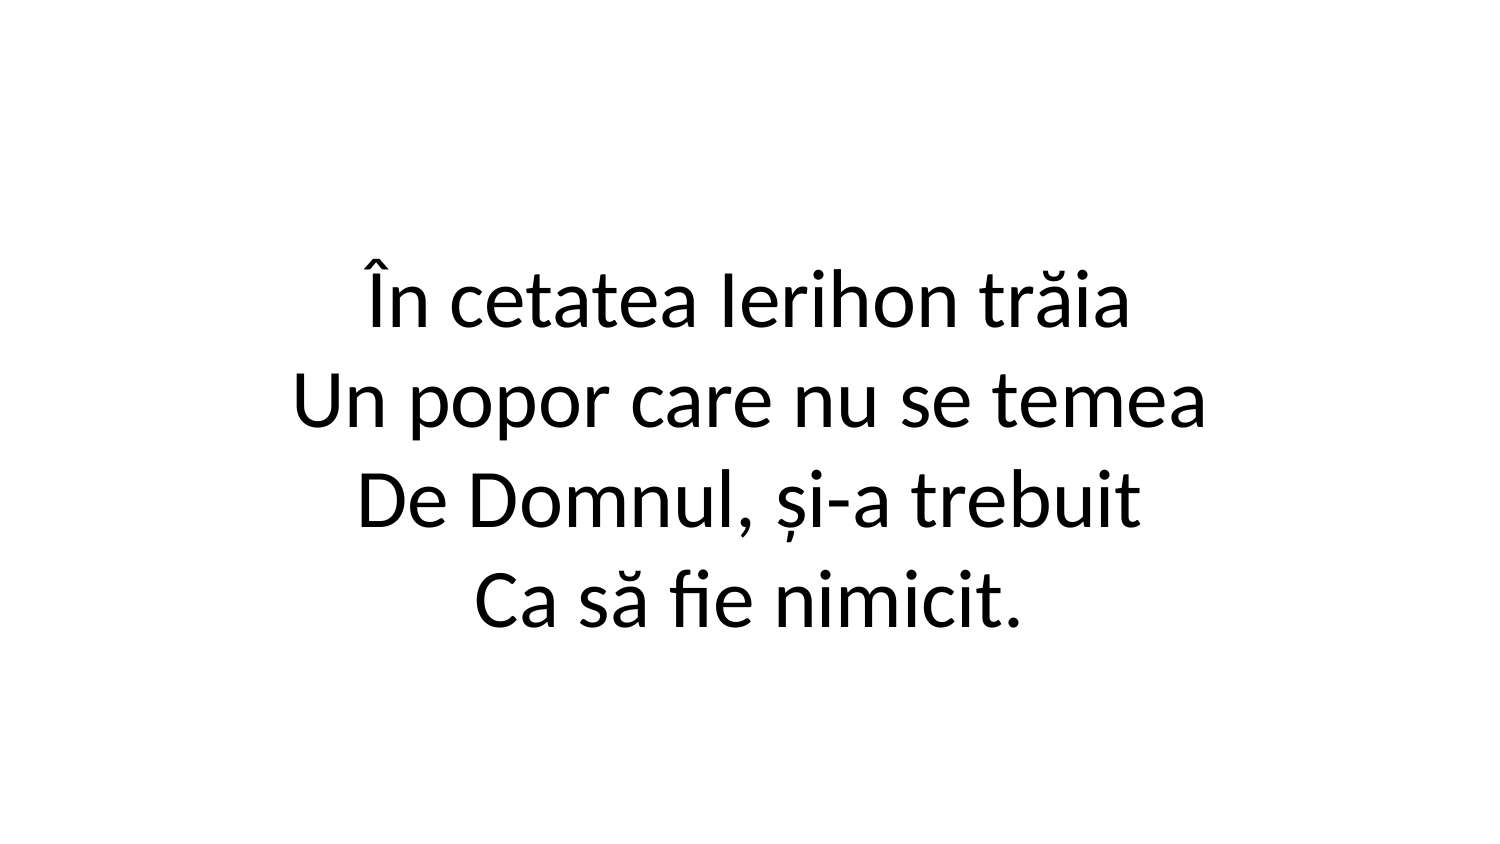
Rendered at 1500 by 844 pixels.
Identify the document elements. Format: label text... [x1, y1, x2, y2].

text_box În cetatea Ierihon trăia Un popor care nu se temea De Domnul, și-a trebuit Ca să fie nimicit. [276, 192, 1224, 652]
